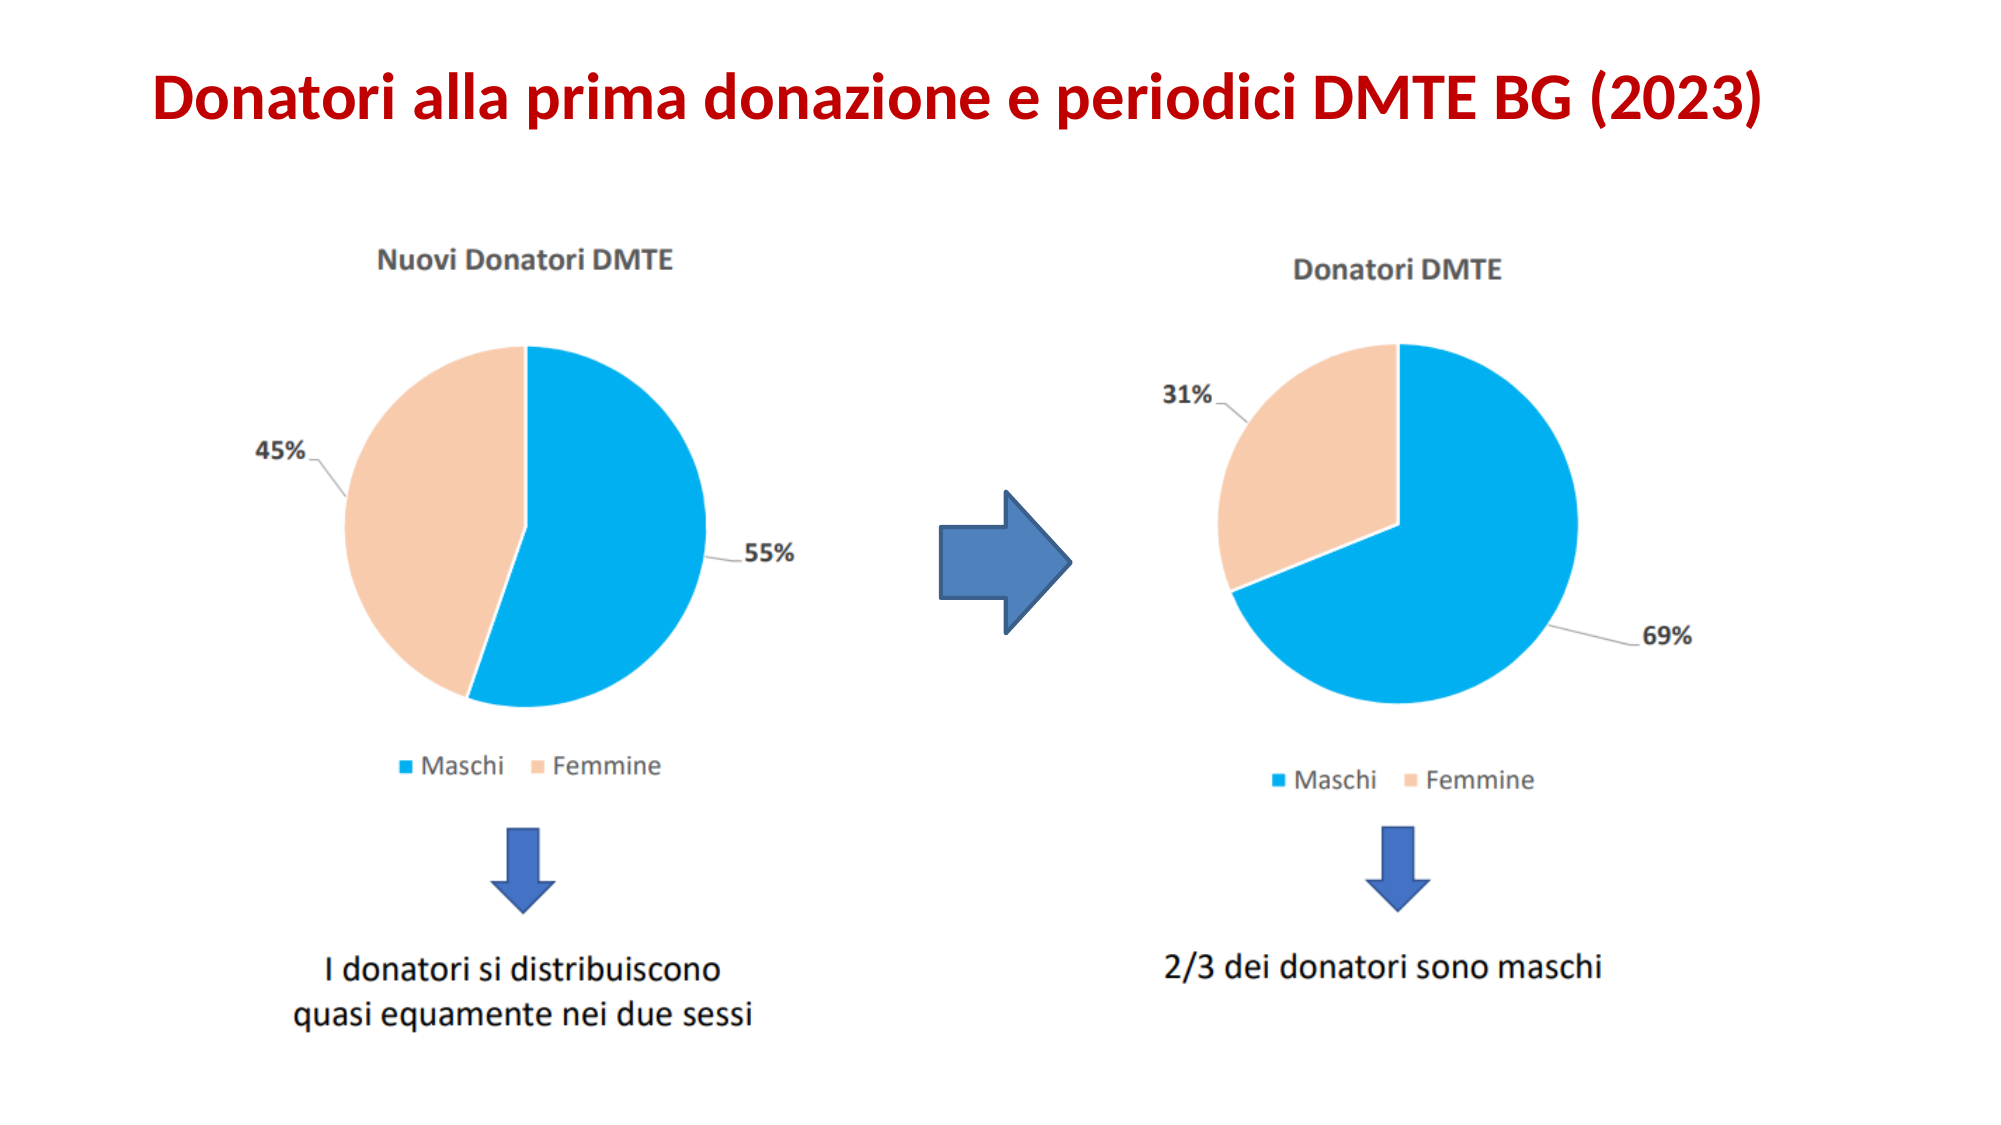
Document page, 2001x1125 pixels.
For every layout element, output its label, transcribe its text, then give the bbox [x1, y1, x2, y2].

text_box [938, 489, 1065, 636]
text_box Donatori alla prima donazione e periodici DMTE BG (2023) [137, 42, 1875, 143]
picture [1070, 232, 1733, 1048]
picture [184, 197, 859, 1083]
